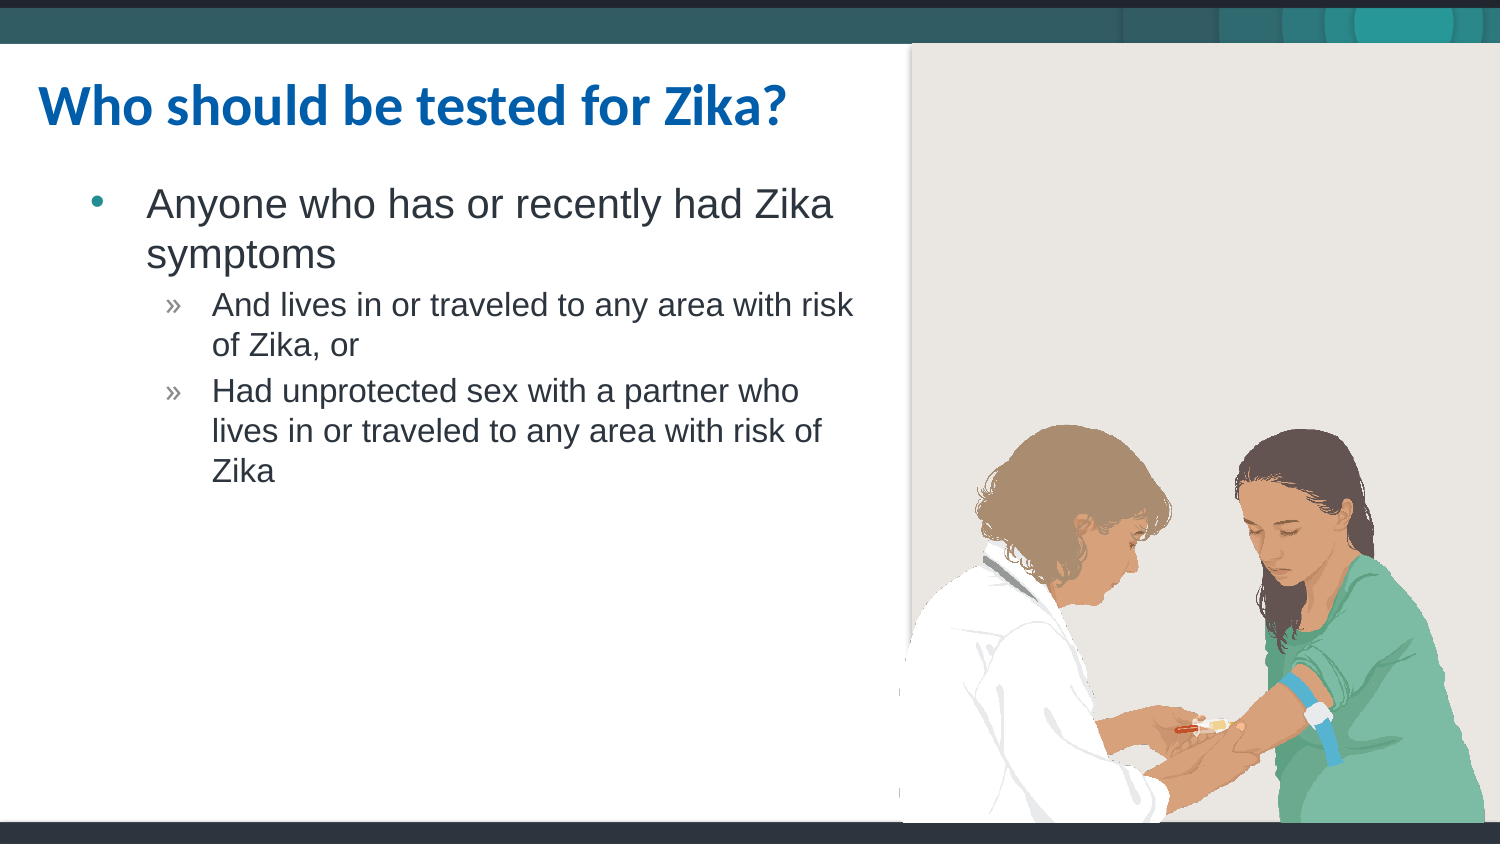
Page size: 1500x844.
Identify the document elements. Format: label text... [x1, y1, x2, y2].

picture [0, 0, 1500, 44]
list Anyone who has or recently had Zika symptoms And lives in or traveled to any area with risk of Zika, or Had unprotected sex with a partner who lives in or traveled to any area with risk of Zika [75, 211, 889, 726]
title Who should be tested for Zika? [23, 59, 889, 211]
picture [852, 408, 1500, 823]
text_box [0, 822, 1500, 844]
